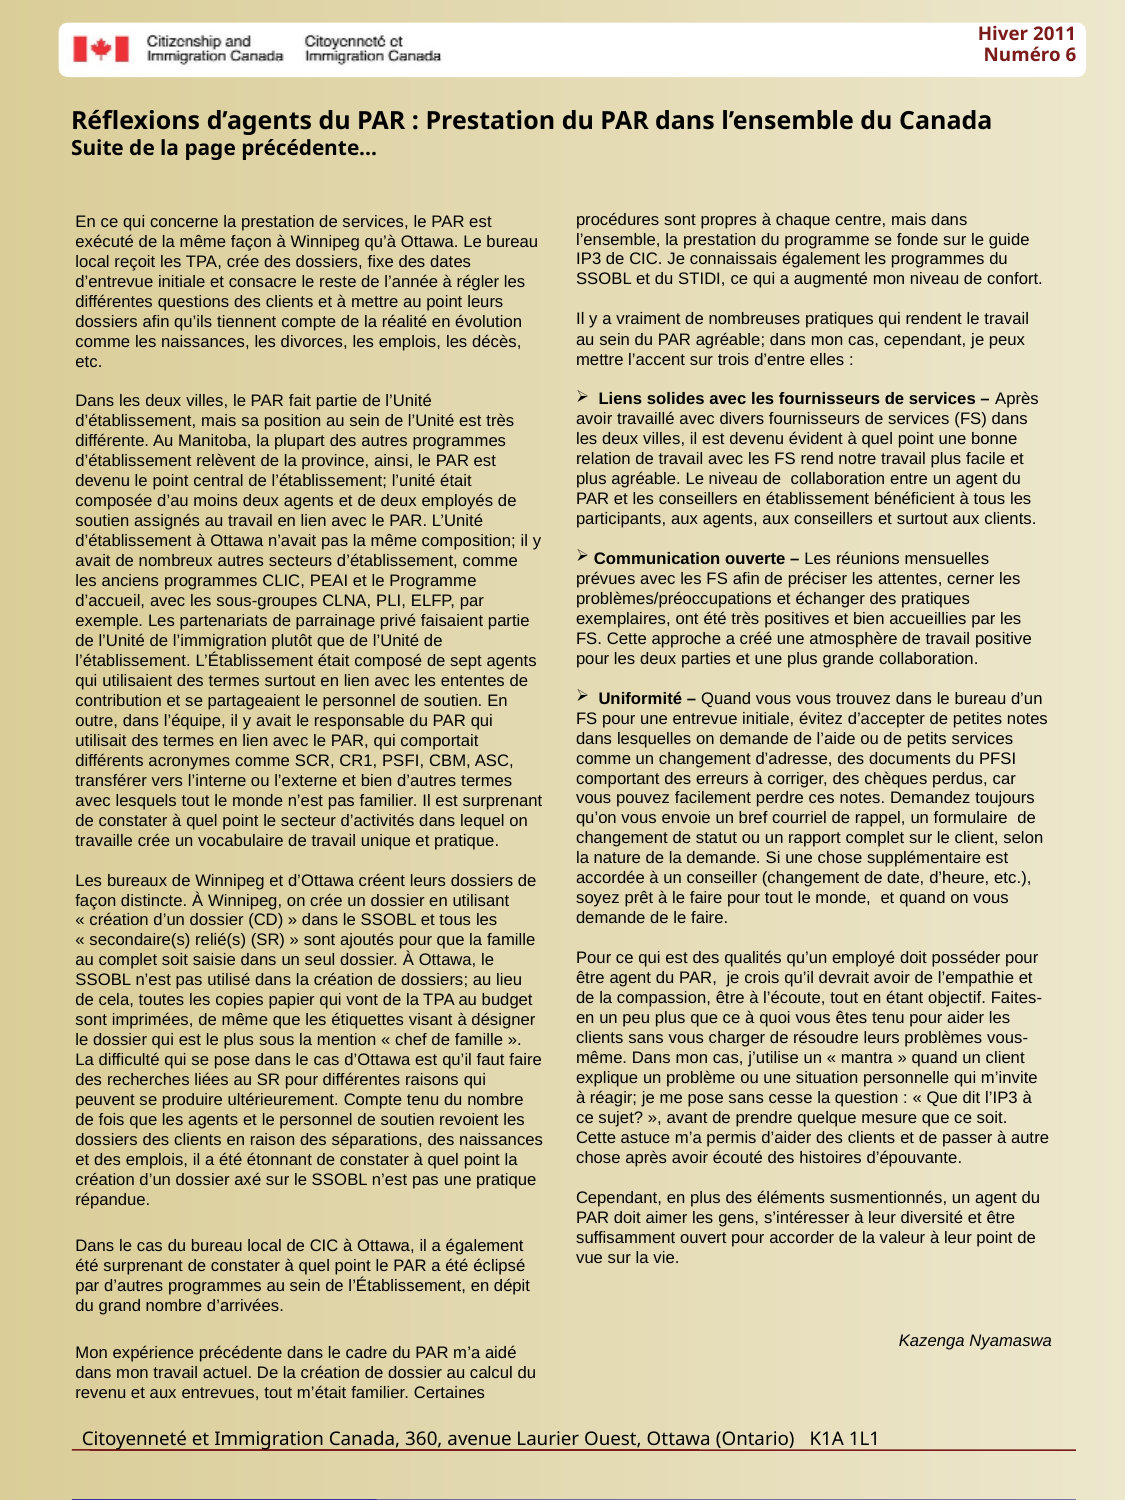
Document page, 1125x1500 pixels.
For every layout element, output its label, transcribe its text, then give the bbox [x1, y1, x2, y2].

list En ce qui concerne la prestation de services, le PAR est exécuté de la même façon à Winnipeg qu’à Ottawa. Le bureau local reçoit les TPA, crée des dossiers, fixe des dates d’entrevue initiale et consacre le reste de l’année à régler les différentes questions des clients et à mettre au point leurs dossiers afin qu’ils tiennent compte de la réalité en évolution comme les naissances, les divorces, les emplois, les décès, etc. Dans les deux villes, le PAR fait partie de l’Unité d’établissement, mais sa position au sein de l’Unité est très différente. Au Manitoba, la plupart des autres programmes d’établissement relèvent de la province, ainsi, le PAR est devenu le point central de l’établissement; l’unité était composée d’au moins deux agents et de deux employés de soutien assignés au travail en lien avec le PAR. L’Unité d’établissement à Ottawa n’avait pas la même composition; il y avait de nombreux autres secteurs d’établissement, comme les anciens programmes CLIC, PEAI et le Programme d’accueil, avec les sous-groupes CLNA, PLI, ELFP, par exemple. Les partenariats de parrainage privé faisaient partie de l’Unité de l’immigration plutôt que de l’Unité de l’établissement. L’Établissement était composé de sept agents qui utilisaient des termes surtout en lien avec les ententes de contribution et se partageaient le personnel de soutien. En outre, dans l’équipe, il y avait le responsable du PAR qui utilisait des termes en lien avec le PAR, qui comportait différents acronymes comme SCR, CR1, PSFI, CBM, ASC, transférer vers l’interne ou l’externe et bien d’autres termes avec lesquels tout le monde n’est pas familier. Il est surprenant de constater à quel point le secteur d’activités dans lequel on travaille crée un vocabulaire de travail unique et pratique. Les bureaux de Winnipeg et d’Ottawa créent leurs dossiers de façon distincte. À Winnipeg, on crée un dossier en utilisant « création d’un dossier (CD) » dans le SSOBL et tous les « secondaire(s) relié(s) (SR) » sont ajoutés pour que la famille au complet soit saisie dans un seul dossier. À Ottawa, le SSOBL n’est pas utilisé dans la création de dossiers; au lieu de cela, toutes les copies papier qui vont de la TPA au budget sont imprimées, de même que les étiquettes visant à désigner le dossier qui est le plus sous la mention « chef de famille ». La difficulté qui se pose dans le cas d’Ottawa est qu’il faut faire des recherches liées au SR pour différentes raisons qui peuvent se produire ultérieurement. Compte tenu du nombre de fois que les agents et le personnel de soutien revoient les dossiers des clients en raison des séparations, des naissances et des emplois, il a été étonnant de constater à quel point la création d’un dossier axé sur le SSOBL n’est pas une pratique répandue. Dans le cas du bureau local de CIC à Ottawa, il a également été surprenant de constater à quel point le PAR a été éclipsé par d’autres programmes au sein de l’Établissement, en dépit du grand nombre d’arrivées. Mon expérience précédente dans le cadre du PAR m’a aidé dans mon travail actuel. De la création de dossier au calcul du revenu et aux entrevues, tout m’était familier. Certaines [60, 202, 560, 1409]
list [65, 23, 450, 76]
text_box Hiver 2011 Numéro 6 [883, 24, 1077, 87]
list procédures sont propres à chaque centre, mais dans l’ensemble, la prestation du programme se fonde sur le guide IP3 de CIC. Je connaissais également les programmes du SSOBL et du STIDI, ce qui a augmenté mon niveau de confort. Il y a vraiment de nombreuses pratiques qui rendent le travail au sein du PAR agréable; dans mon cas, cependant, je peux mettre l’accent sur trois d’entre elles : Liens solides avec les fournisseurs de services – Après avoir travaillé avec divers fournisseurs de services (FS) dans les deux villes, il est devenu évident à quel point une bonne relation de travail avec les FS rend notre travail plus facile et plus agréable. Le niveau de collaboration entre un agent du PAR et les conseillers en établissement bénéficient à tous les participants, aux agents, aux conseillers et surtout aux clients. Communication ouverte – Les réunions mensuelles prévues avec les FS afin de préciser les attentes, cerner les problèmes/préoccupations et échanger des pratiques exemplaires, ont été très positives et bien accueillies par les FS. Cette approche a créé une atmosphère de travail positive pour les deux parties et une plus grande collaboration. Uniformité – Quand vous vous trouvez dans le bureau d’un FS pour une entrevue initiale, évitez d’accepter de petites notes dans lesquelles on demande de l’aide ou de petits services comme un changement d’adresse, des documents du PFSI comportant des erreurs à corriger, des chèques perdus, car vous pouvez facilement perdre ces notes. Demandez toujours qu’on vous envoie un bref courriel de rappel, un formulaire de changement de statut ou un rapport complet sur le client, selon la nature de la demande. Si une chose supplémentaire est accordée à un conseiller (changement de date, d’heure, etc.), soyez prêt à le faire pour tout le monde, et quand on vous demande de le faire. Pour ce qui est des qualités qu’un employé doit posséder pour être agent du PAR, je crois qu’il devrait avoir de l’empathie et de la compassion, être à l’écoute, tout en étant objectif. Faites- en un peu plus que ce à quoi vous êtes tenu pour aider les clients sans vous charger de résoudre leurs problèmes vous-même. Dans mon cas, j’utilise un « mantra » quand un client explique un problème ou une situation personnelle qui m’invite à réagir; je me pose sans cesse la question : « Que dit l’IP3 à ce sujet? », avant de prendre quelque mesure que ce soit. Cette astuce m’a permis d’aider des clients et de passer à autre chose après avoir écouté des histoires d’épouvante. Cependant, en plus des éléments susmentionnés, un agent du PAR doit aimer les gens, s’intéresser à leur diversité et être suffisamment ouvert pour accorder de la valeur à leur point de vue sur la vie. Kazenga Nyamaswa [560, 200, 1068, 1426]
text_box Réflexions d’agents du PAR : Prestation du PAR dans l’ensemble du Canada Suite de la page précédente... [56, 97, 1083, 168]
